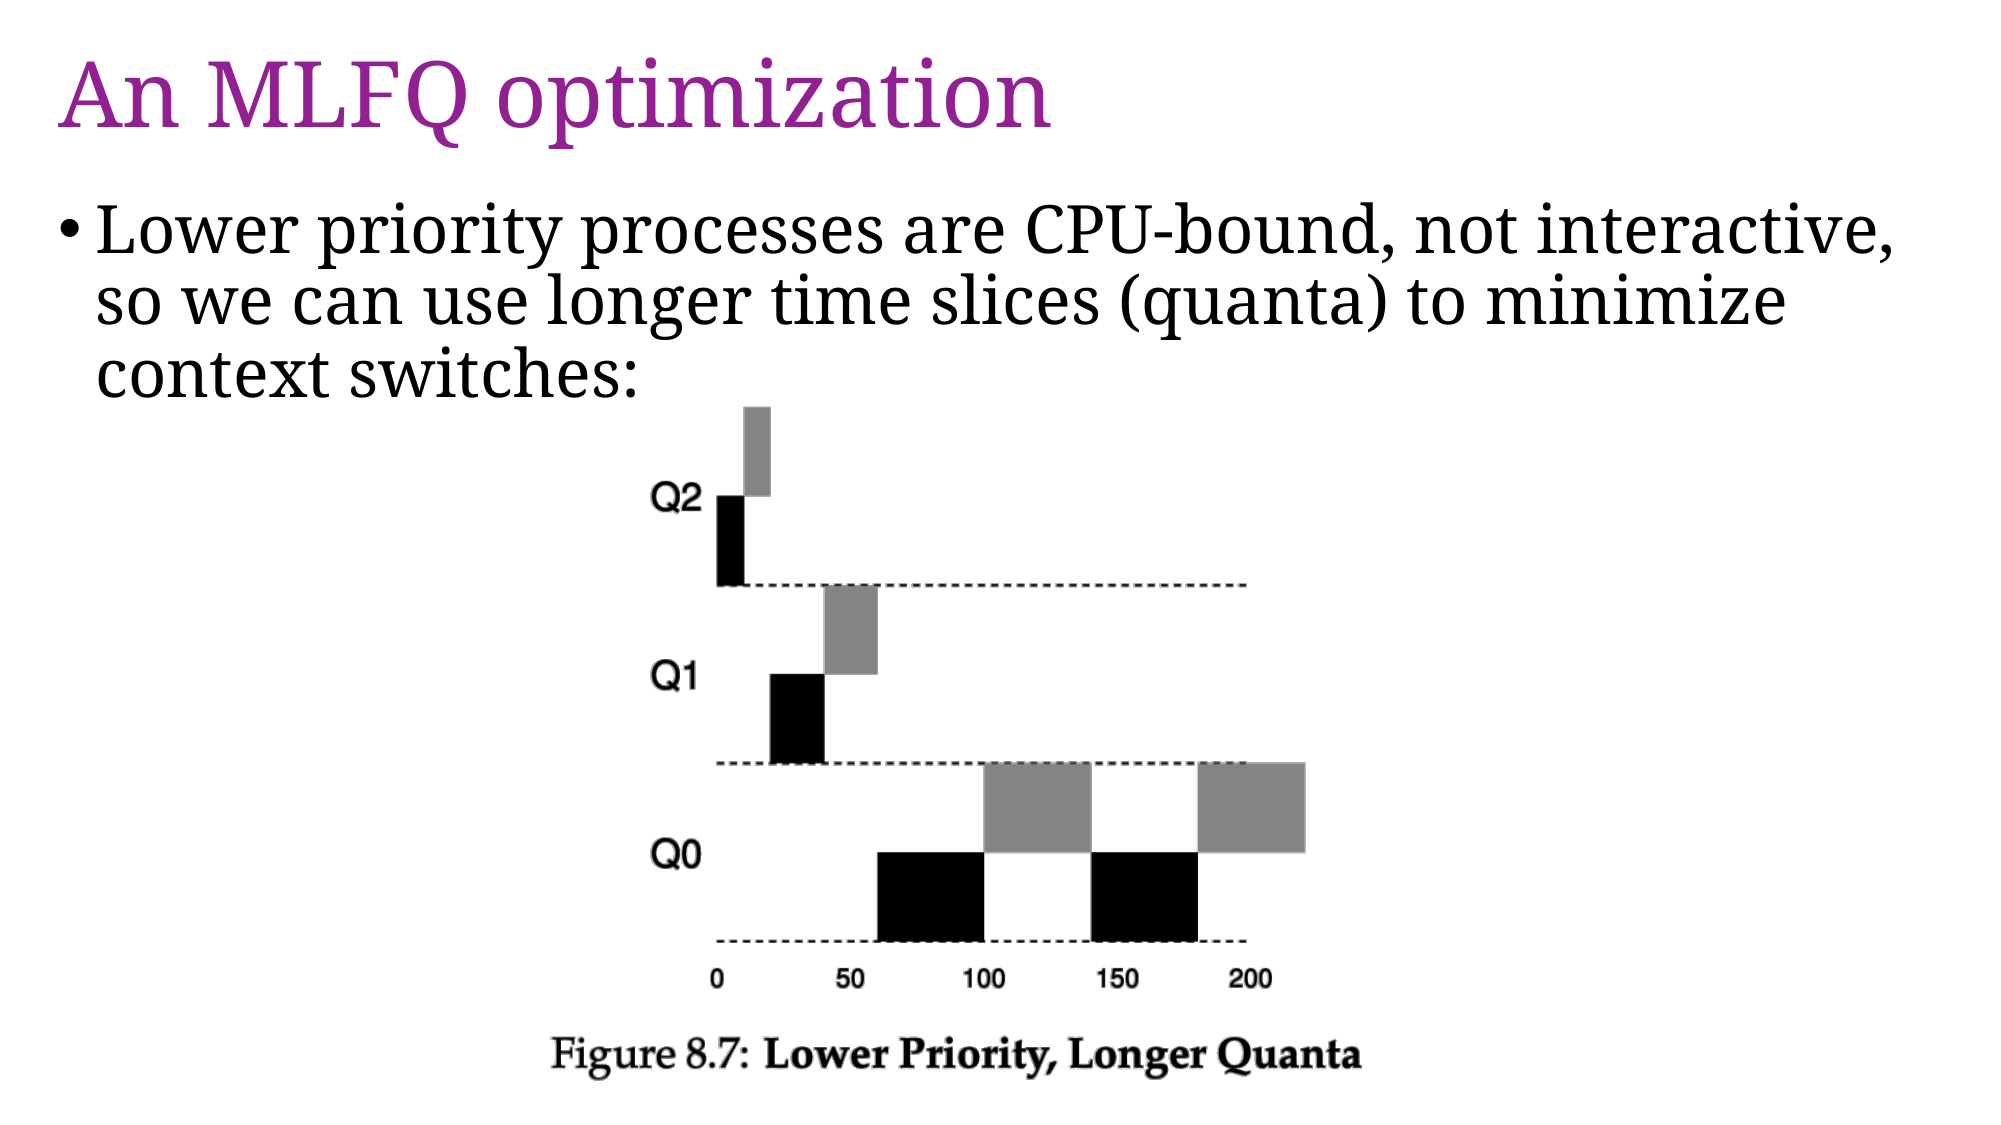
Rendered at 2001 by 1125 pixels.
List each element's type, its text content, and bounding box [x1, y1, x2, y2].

title An MLFQ optimization [43, 25, 1953, 171]
list Lower priority processes are CPU-bound, not interactive, so we can use longer time slices (quanta) to minimize context switches: [43, 188, 1953, 1106]
picture [512, 386, 1395, 1091]
